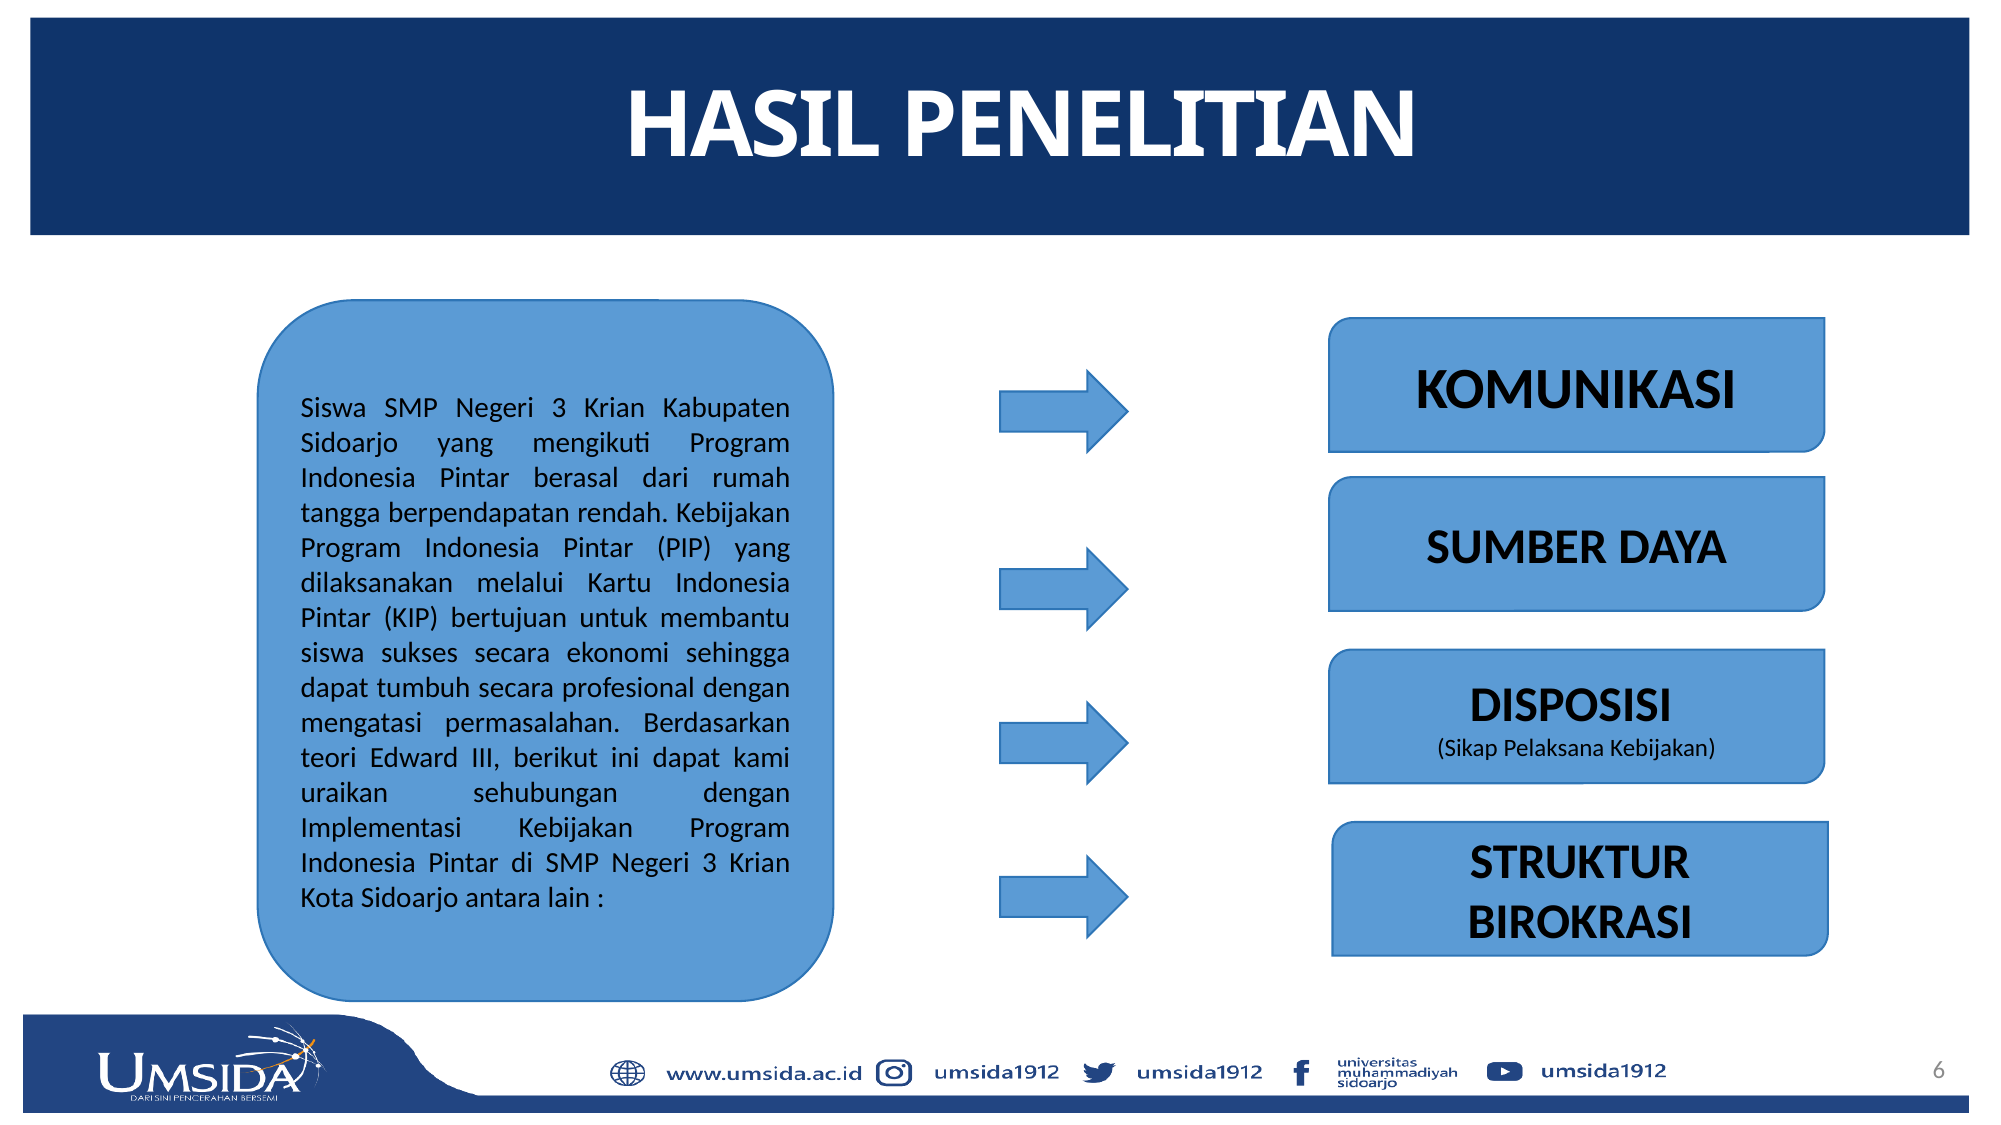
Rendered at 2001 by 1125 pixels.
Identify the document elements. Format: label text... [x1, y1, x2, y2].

text_box [999, 368, 1130, 455]
text_box Siswa SMP Negeri 3 Krian Kabupaten Sidoarjo yang mengikuti Program Indonesia Pintar berasal dari rumah tangga berpendapatan rendah. Kebijakan Program Indonesia Pintar (PIP) yang dilaksanakan melalui Kartu Indonesia Pintar (KIP) bertujuan untuk membantu siswa sukses secara ekonomi sehingga dapat tumbuh secara profesional dengan mengatasi permasalahan. Berdasarkan teori Edward III, berikut ini dapat kami uraikan sehubungan dengan Implementasi Kebijakan Program Indonesia Pintar di SMP Negeri 3 Krian Kota Sidoarjo antara lain : [256, 299, 835, 1003]
text_box KOMUNIKASI [1328, 317, 1826, 453]
text_box STRUKTUR BIROKRASI [1331, 820, 1829, 957]
text_box [999, 700, 1130, 786]
picture [23, 18, 1969, 1113]
text_box [999, 546, 1130, 632]
text_box SUMBER DAYA [1328, 476, 1826, 612]
text_box [999, 854, 1130, 940]
text_box HASIL PENELITIAN [30, 17, 1970, 236]
text_box DISPOSISI (Sikap Pelaksana Kebijakan) [1328, 648, 1826, 785]
